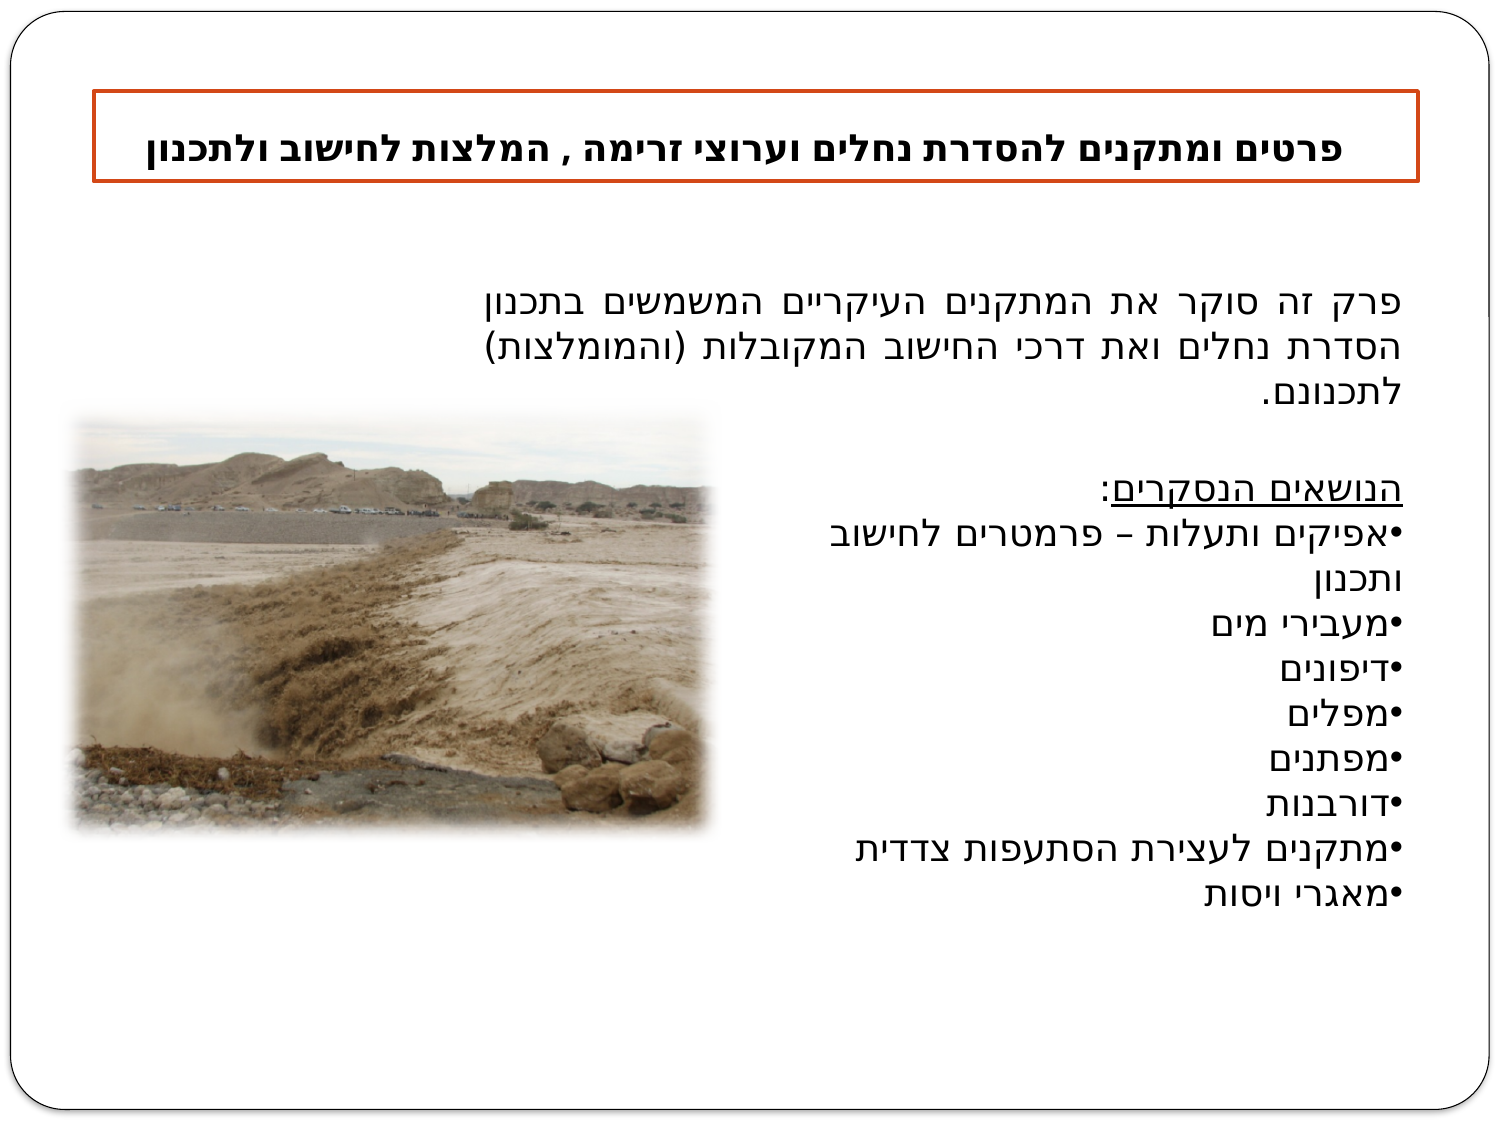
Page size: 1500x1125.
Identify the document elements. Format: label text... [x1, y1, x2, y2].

picture [58, 398, 722, 844]
text_box פרטים ומתקנים להסדרת נחלים וערוצי זרימה , המלצות לחישוב ולתכנון [92, 89, 1420, 183]
text_box פרק זה סוקר את המתקנים העיקריים המשמשים בתכנון הסדרת נחלים ואת דרכי החישוב המקובלות (והמומלצות) לתכנונם. [468, 269, 1418, 420]
text_box הנושאים הנסקרים: אפיקים ותעלות – פרמטרים לחישוב ותכנון מעבירי מים דיפונים מפלים מפתנים דורבנות מתקנים לעצירת הסתעפות צדדית מאגרי ויסות [761, 456, 1418, 922]
